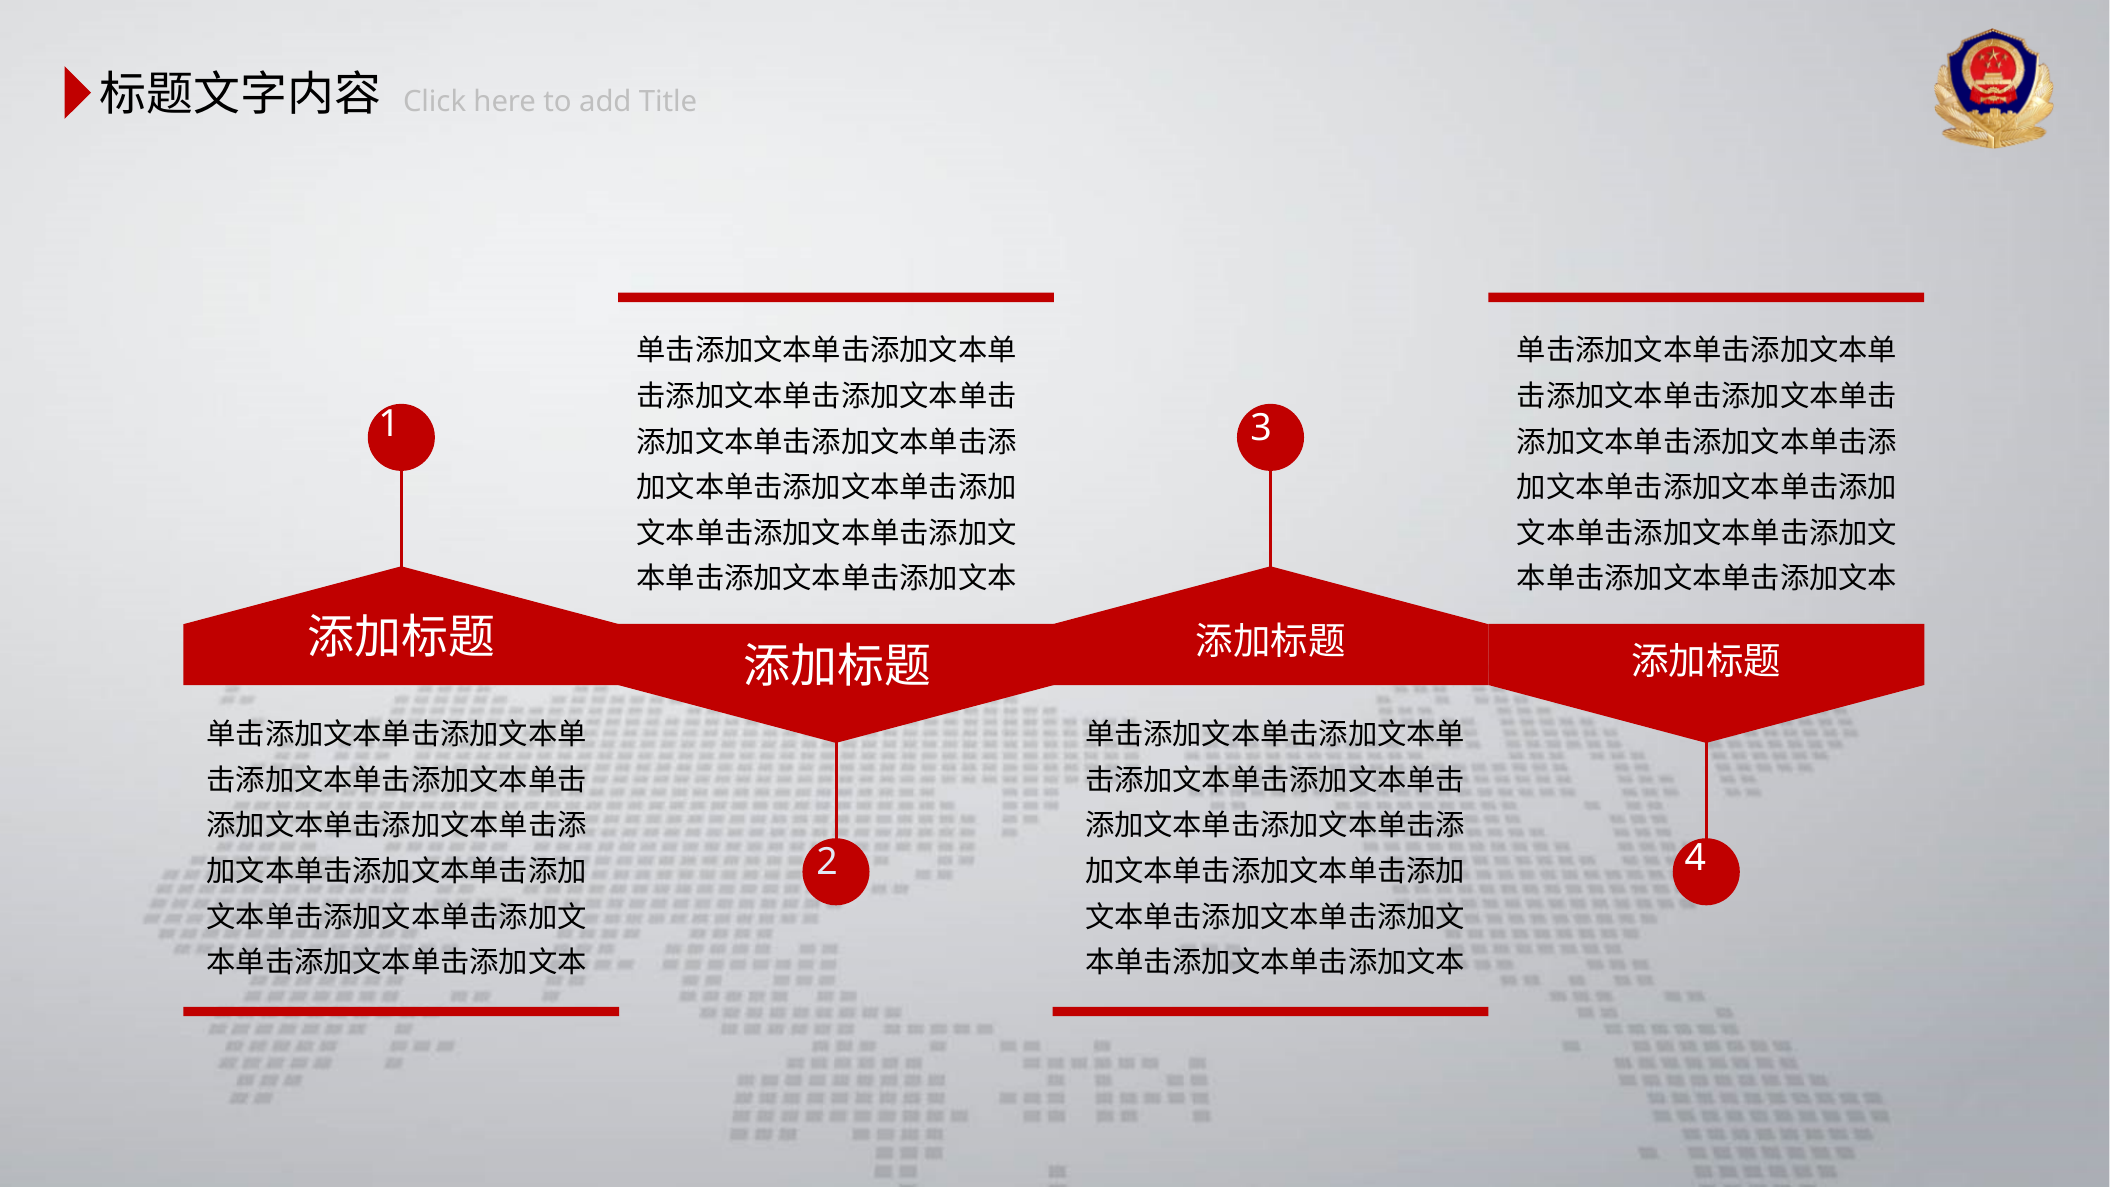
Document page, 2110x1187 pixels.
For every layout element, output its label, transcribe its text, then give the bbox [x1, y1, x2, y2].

text_box [1052, 1006, 1489, 1017]
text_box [1235, 395, 1305, 566]
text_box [64, 55, 721, 128]
text_box 单击添加文本单击添加文本单击添加文本单击添加文本单击添加文本单击添加文本单击添加文本单击添加文本单击添加文本单击添加文本单击添加文本单击添加文本单击添加文本 [1069, 696, 1504, 987]
text_box [617, 292, 1055, 303]
picture [0, 0, 2110, 1187]
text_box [1052, 566, 1489, 686]
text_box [617, 623, 1054, 743]
text_box 单击添加文本单击添加文本单击添加文本单击添加文本单击添加文本单击添加文本单击添加文本单击添加文本单击添加文本单击添加文本单击添加文本单击添加文本单击添加文本 [190, 696, 625, 987]
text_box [1669, 715, 1740, 906]
text_box [182, 1006, 620, 1017]
text_box 单击添加文本单击添加文本单击添加文本单击添加文本单击添加文本单击添加文本单击添加文本单击添加文本单击添加文本单击添加文本单击添加文本单击添加文本单击添加文本 [1501, 313, 1935, 603]
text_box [1488, 623, 1925, 743]
text_box 单击添加文本单击添加文本单击添加文本单击添加文本单击添加文本单击添加文本单击添加文本单击添加文本单击添加文本单击添加文本单击添加文本单击添加文本单击添加文本 [620, 313, 1055, 603]
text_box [801, 743, 870, 906]
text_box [363, 391, 435, 566]
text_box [183, 566, 620, 686]
text_box [1487, 292, 1925, 303]
